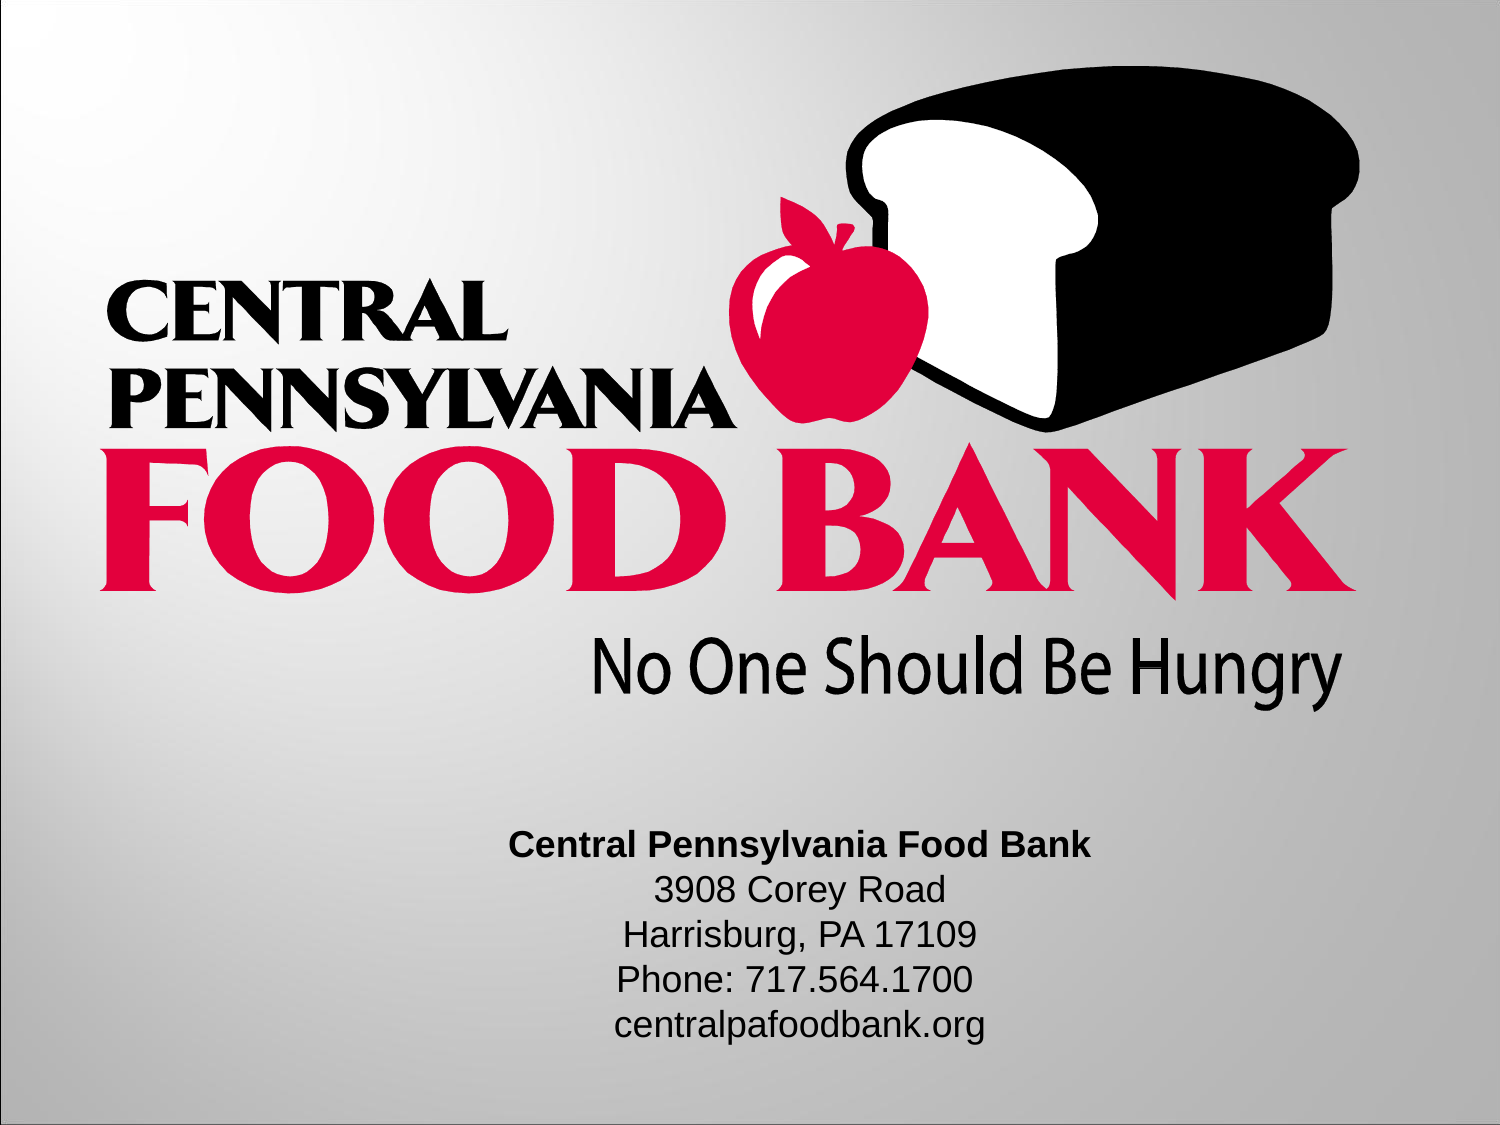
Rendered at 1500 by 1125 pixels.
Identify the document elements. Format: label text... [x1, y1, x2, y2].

picture [0, 0, 1500, 1125]
text_box Central Pennsylvania Food Bank 3908 Corey Road Harrisburg, PA 17109 Phone: 717.564.1700 centralpafoodbank.org [424, 812, 1175, 1053]
